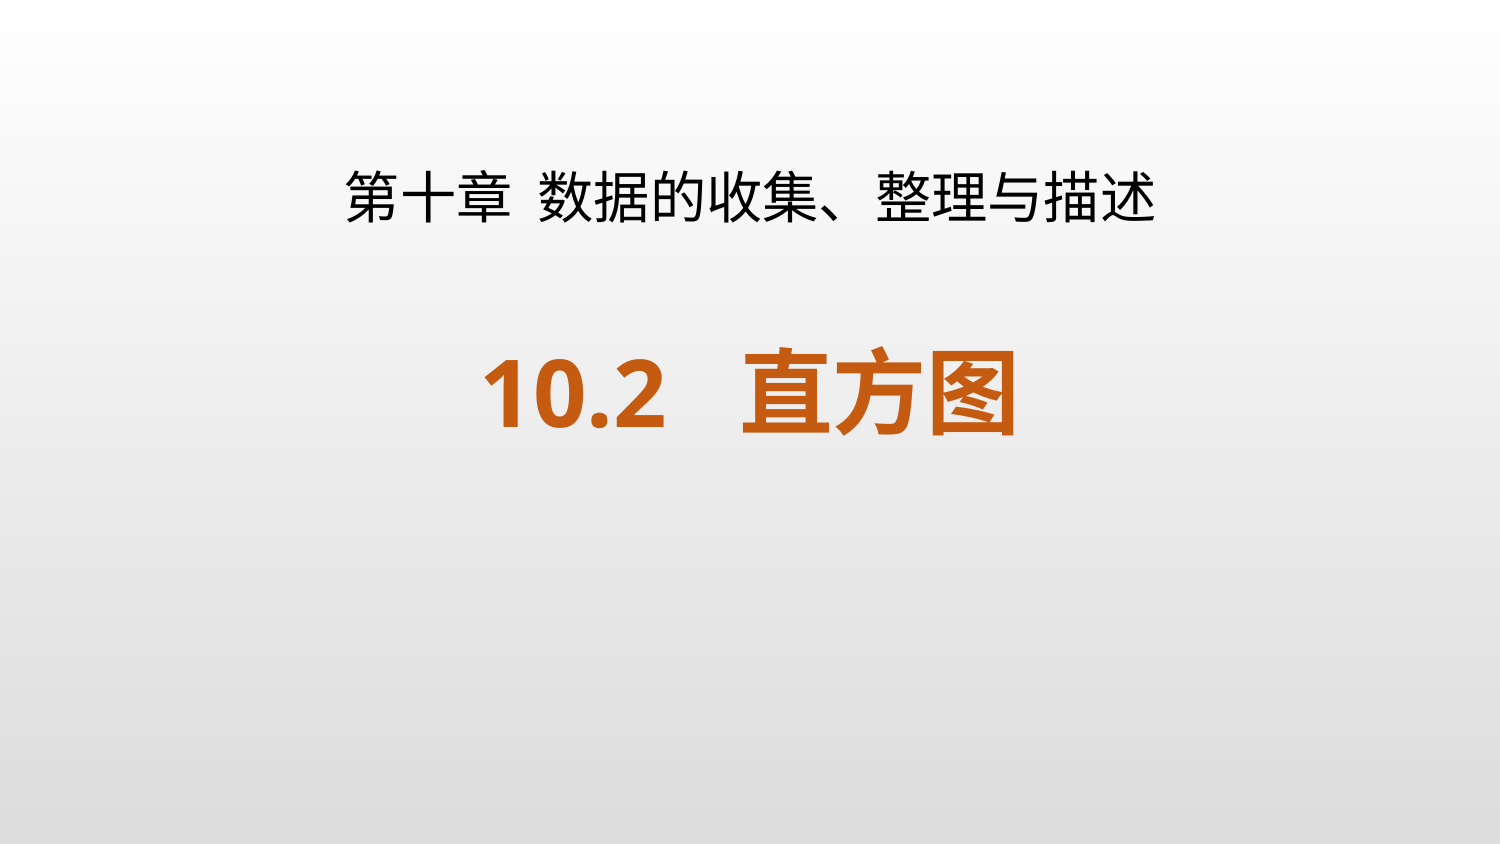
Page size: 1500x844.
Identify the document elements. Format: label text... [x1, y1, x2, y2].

text_box 第十章 数据的收集、整理与描述 [0, 123, 1500, 236]
text_box 10.2 直方图 [0, 328, 1500, 452]
